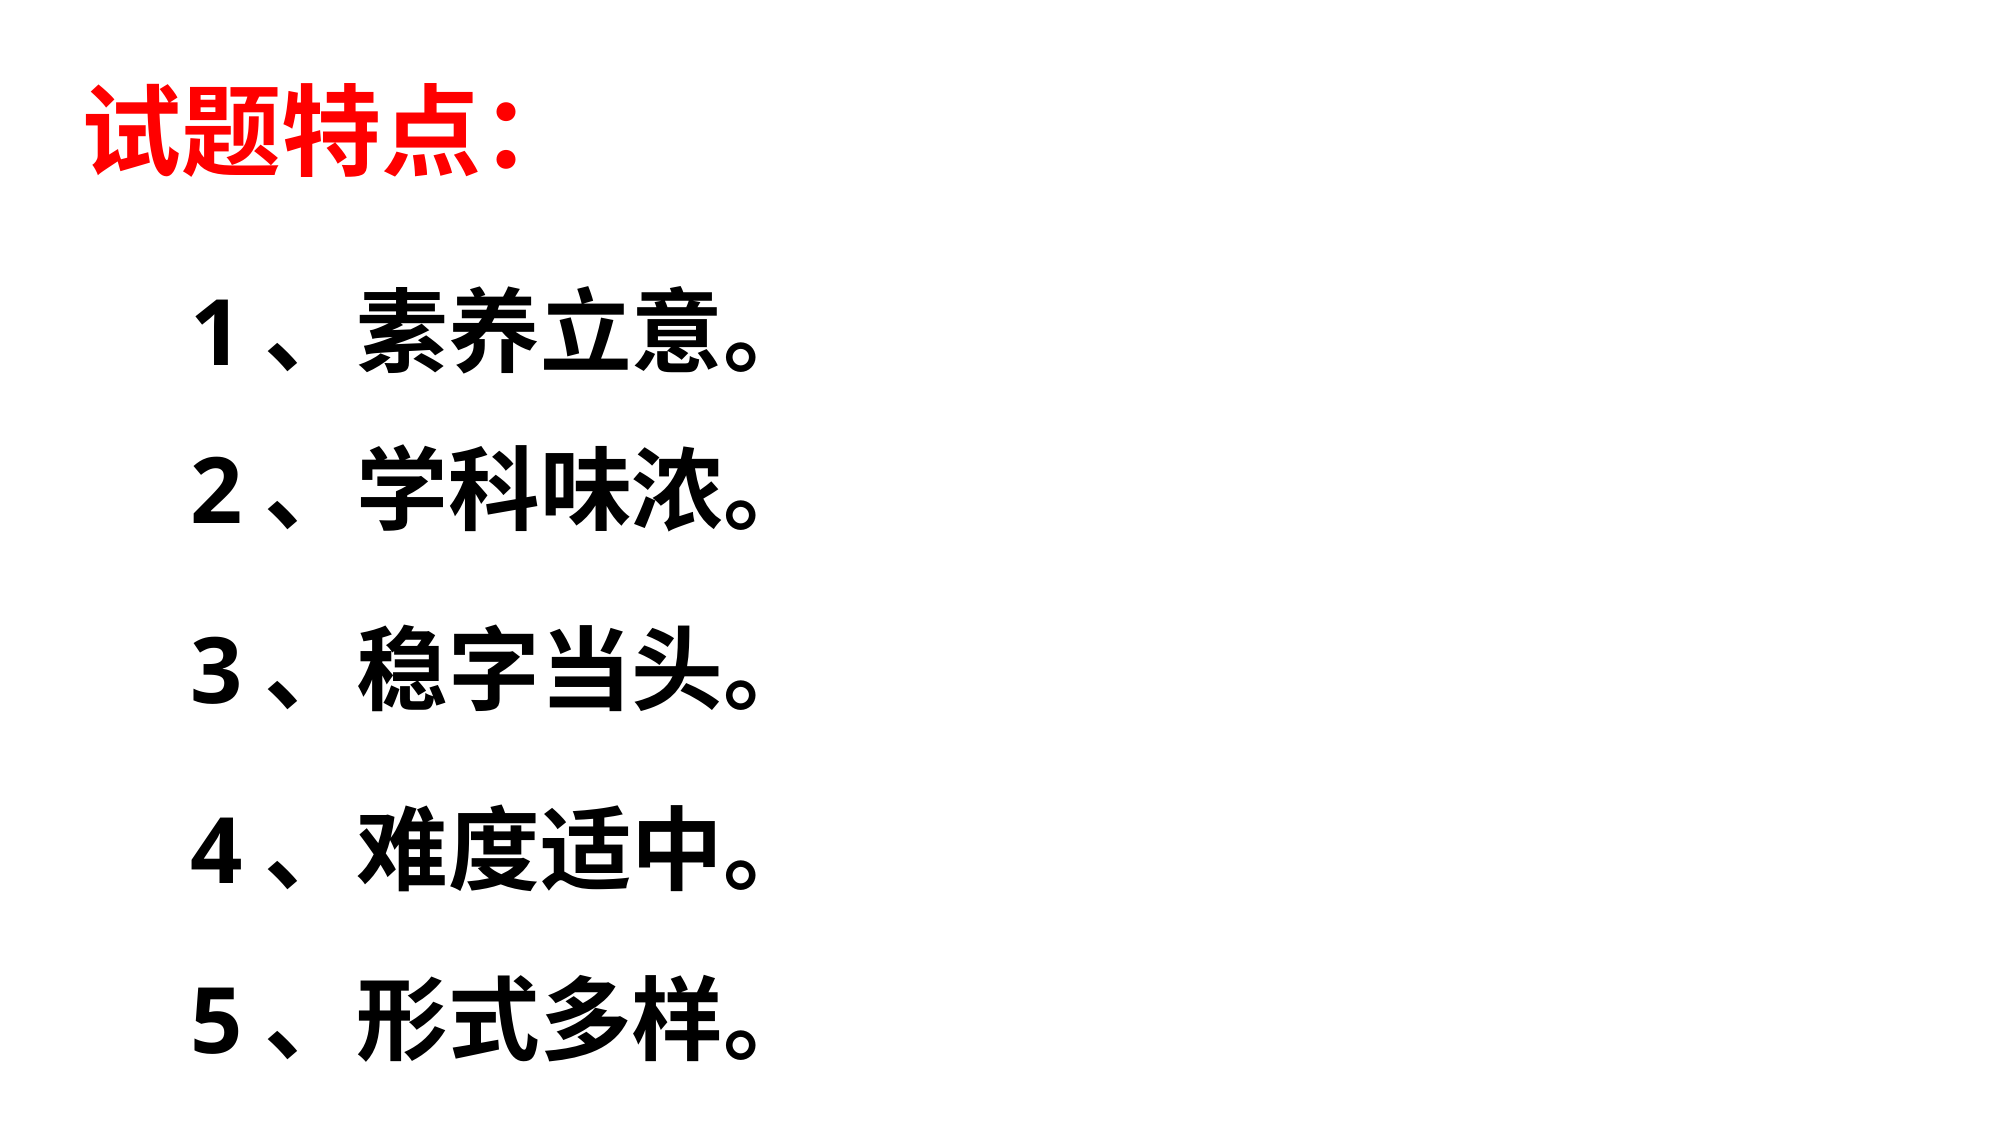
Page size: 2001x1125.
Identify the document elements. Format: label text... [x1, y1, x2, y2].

text_box 2、学科味浓。 [175, 424, 1010, 550]
text_box 5、形式多样。 [175, 954, 1010, 1080]
text_box 1、素养立意。 [175, 266, 1010, 392]
text_box 4、难度适中。 [175, 784, 1010, 910]
text_box 3、稳字当头。 [175, 604, 1010, 730]
text_box 试题特点： [66, 61, 900, 197]
